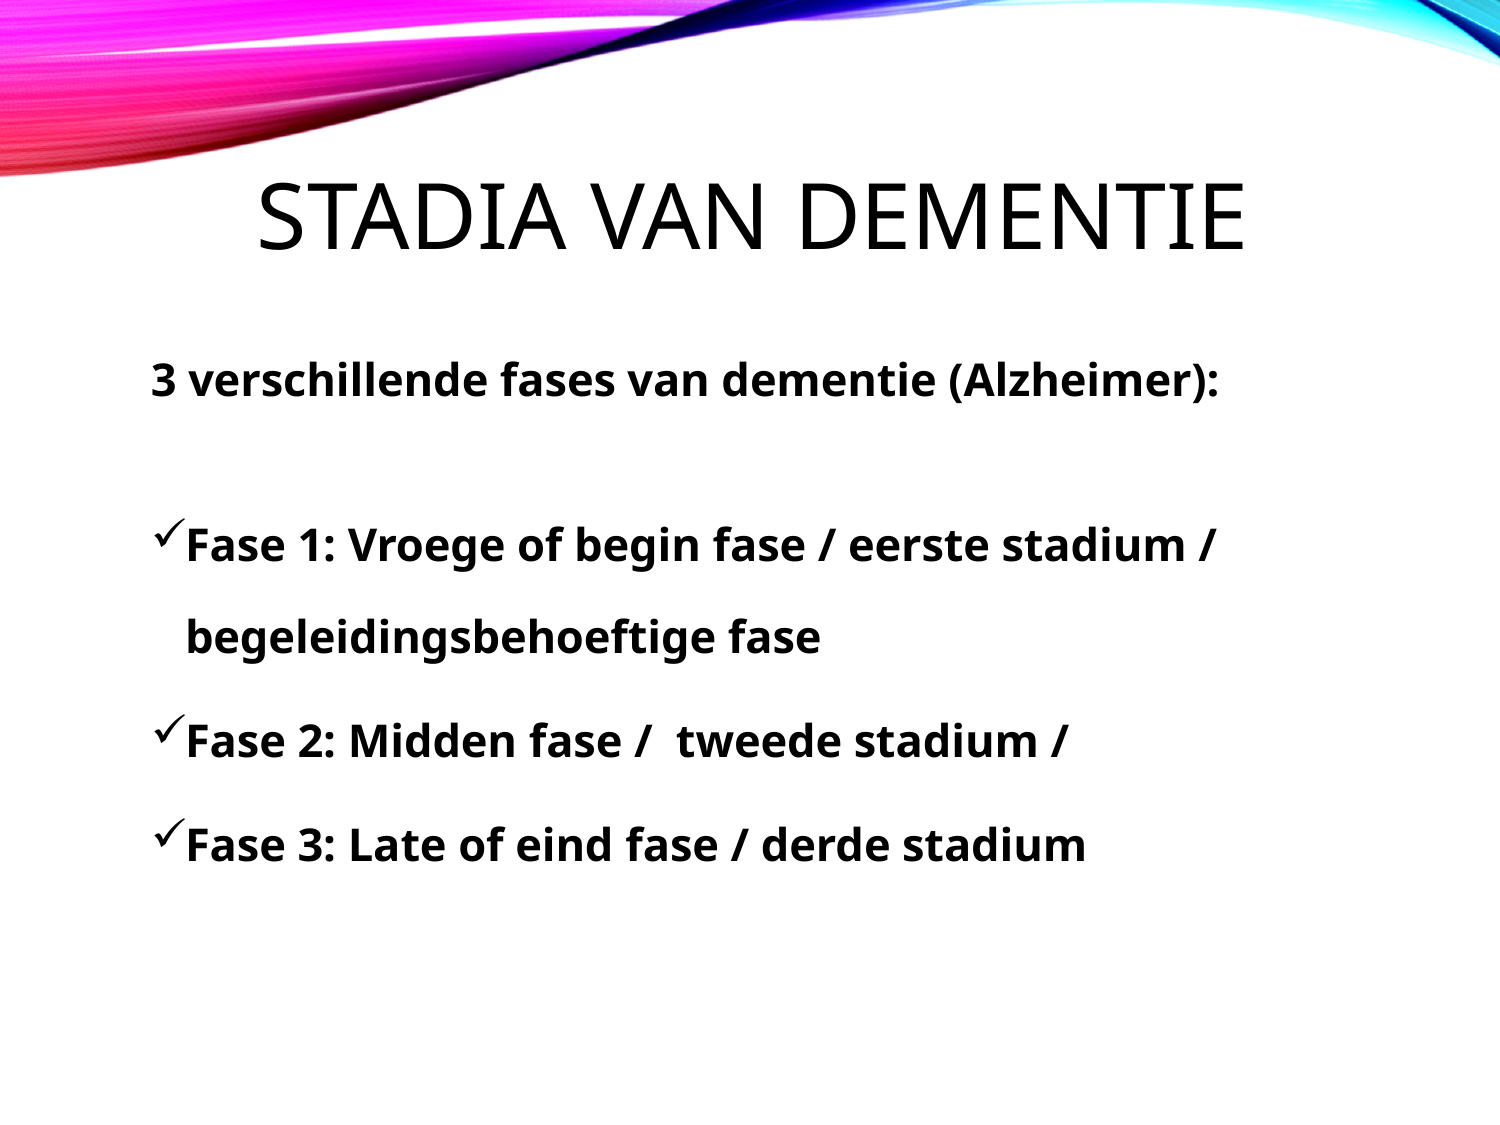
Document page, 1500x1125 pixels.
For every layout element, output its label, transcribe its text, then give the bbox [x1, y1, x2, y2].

picture [0, 0, 1500, 178]
title Stadia van dementie [218, 113, 1265, 326]
list 3 verschillende fases van dementie (Alzheimer): Fase 1: Vroege of begin fase / eerste stadium / begeleidingsbehoeftige fase Fase 2: Midden fase / tweede stadium / Fase 3: Late of eind fase / derde stadium [135, 349, 1362, 894]
